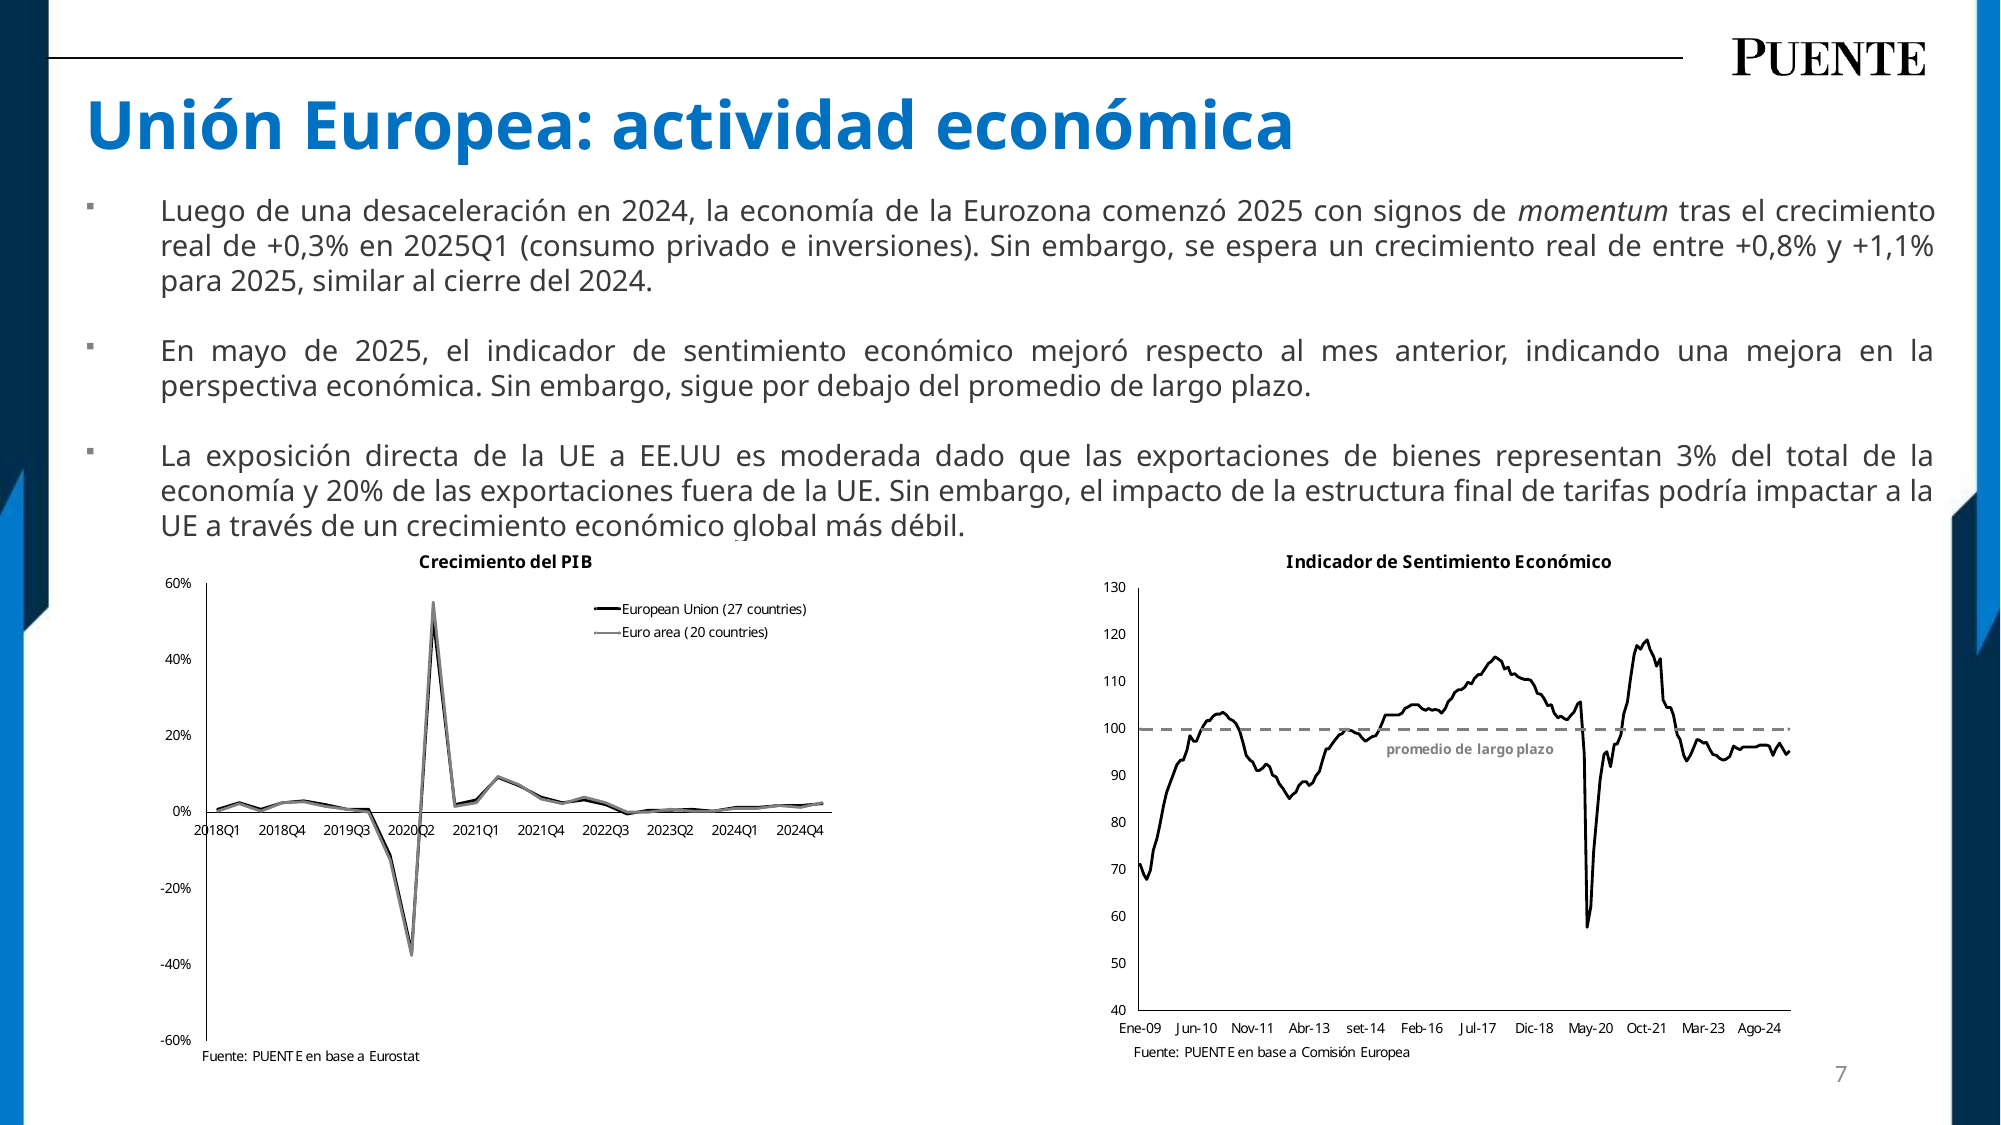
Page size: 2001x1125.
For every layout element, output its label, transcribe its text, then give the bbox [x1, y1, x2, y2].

picture [0, 0, 2001, 1125]
slide_number 7 [1412, 1042, 1863, 1103]
text_box Luego de una desaceleración en 2024, la economía de la Eurozona comenzó 2025 con signos de momentum tras el crecimiento real de +0,3% en 2025Q1 (consumo privado e inversiones). Sin embargo, se espera un crecimiento real de entre +0,8% y +1,1% para 2025, similar al cierre del 2024. En mayo de 2025, el indicador de sentimiento económico mejoró respecto al mes anterior, indicando una mejora en la perspectiva económica. Sin embargo, sigue por debajo del promedio de largo plazo. La exposición directa de la UE a EE.UU es moderada dado que las exportaciones de bienes representan 3% del total de la economía y 20% de las exportaciones fuera de la UE. Sin embargo, el impacto de la estructura final de tarifas podría impactar a la UE a través de un crecimiento económico global más débil. [83, 190, 1937, 542]
text_box Unión Europea: actividad económica [83, 80, 1900, 163]
